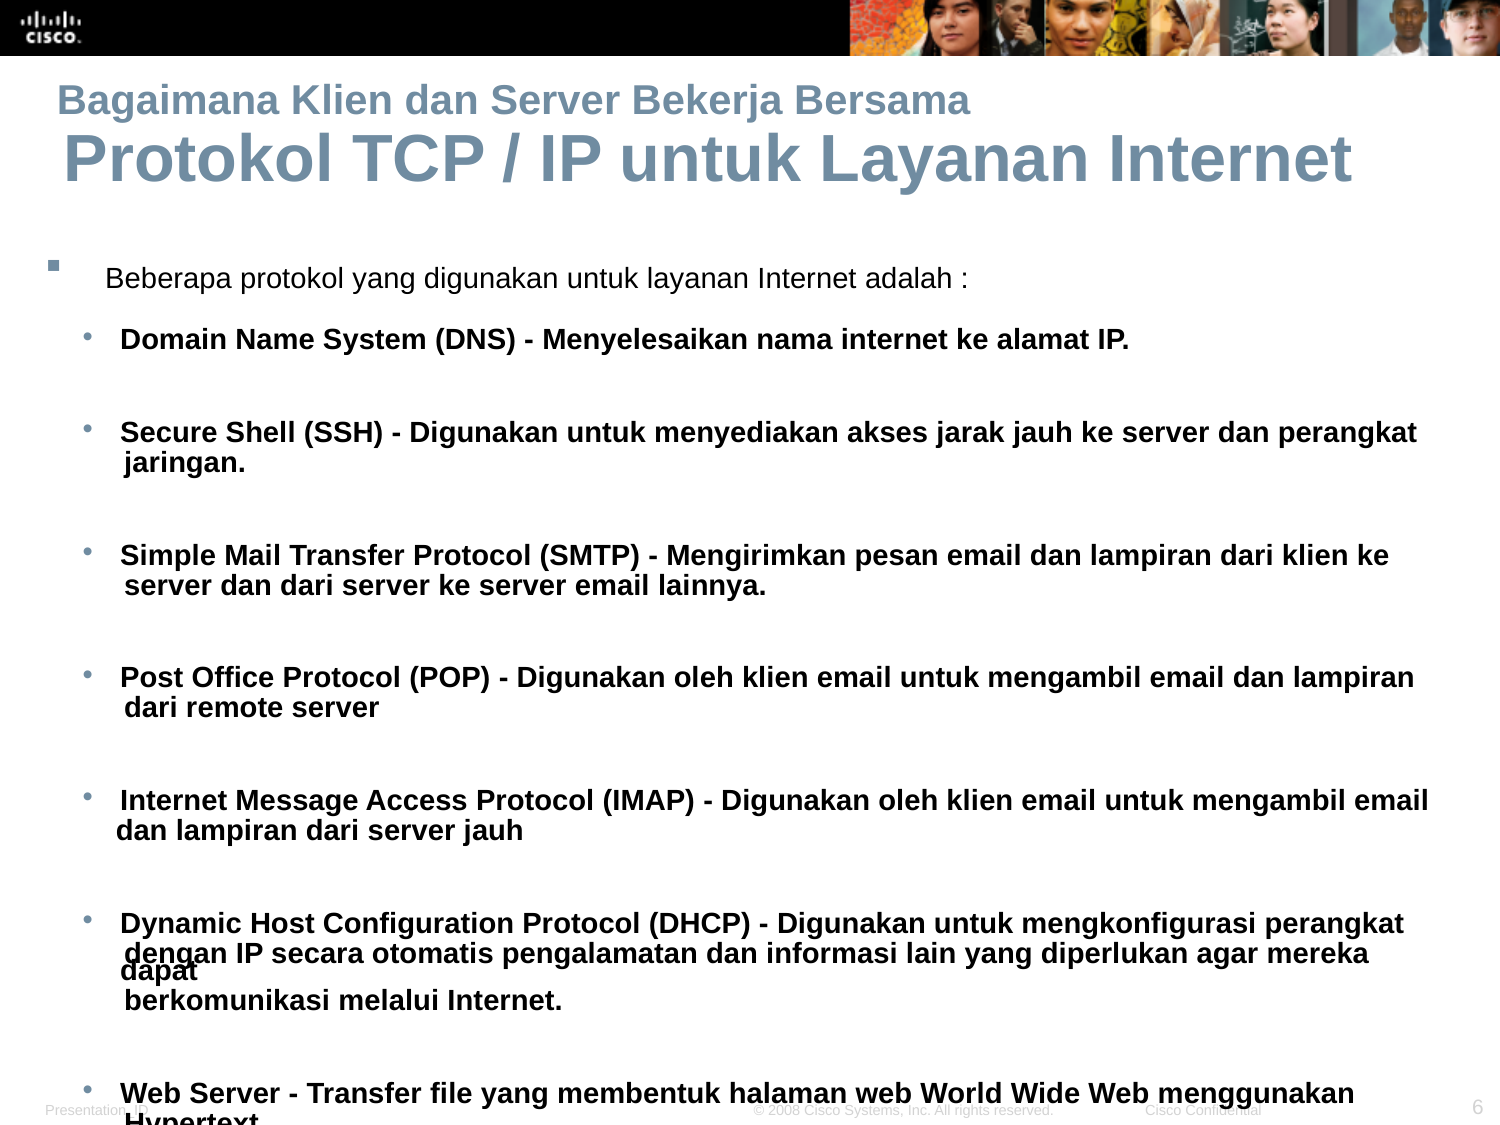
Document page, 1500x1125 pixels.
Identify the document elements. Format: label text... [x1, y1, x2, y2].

picture [0, 0, 1500, 56]
title Bagaimana Klien dan Server Bekerja Bersama Protokol TCP / IP untuk Layanan Internet [31, 64, 1471, 203]
list Beberapa protokol yang digunakan untuk layanan Internet adalah : Domain Name System (DNS) - Menyelesaikan nama internet ke alamat IP. Secure Shell (SSH) - Digunakan untuk menyediakan akses jarak jauh ke server dan perangkat jaringan. Simple Mail Transfer Protocol (SMTP) - Mengirimkan pesan email dan lampiran dari klien ke server dan dari server ke server email lainnya. Post Office Protocol (POP) - Digunakan oleh klien email untuk mengambil email dan lampiran dari remote server Internet Message Access Protocol (IMAP) - Digunakan oleh klien email untuk mengambil email dan lampiran dari server jauh Dynamic Host Configuration Protocol (DHCP) - Digunakan untuk mengkonfigurasi perangkat dengan IP secara otomatis pengalamatan dan informasi lain yang diperlukan agar mereka dapat berkomunikasi melalui Internet. Web Server - Transfer file yang membentuk halaman web World Wide Web menggunakan Hypertext Transfer Protocol (HTTP). File Transfer Protocol (FTP) - Digunakan untuk transfer file interaktif antar sistem. [31, 206, 1465, 1095]
